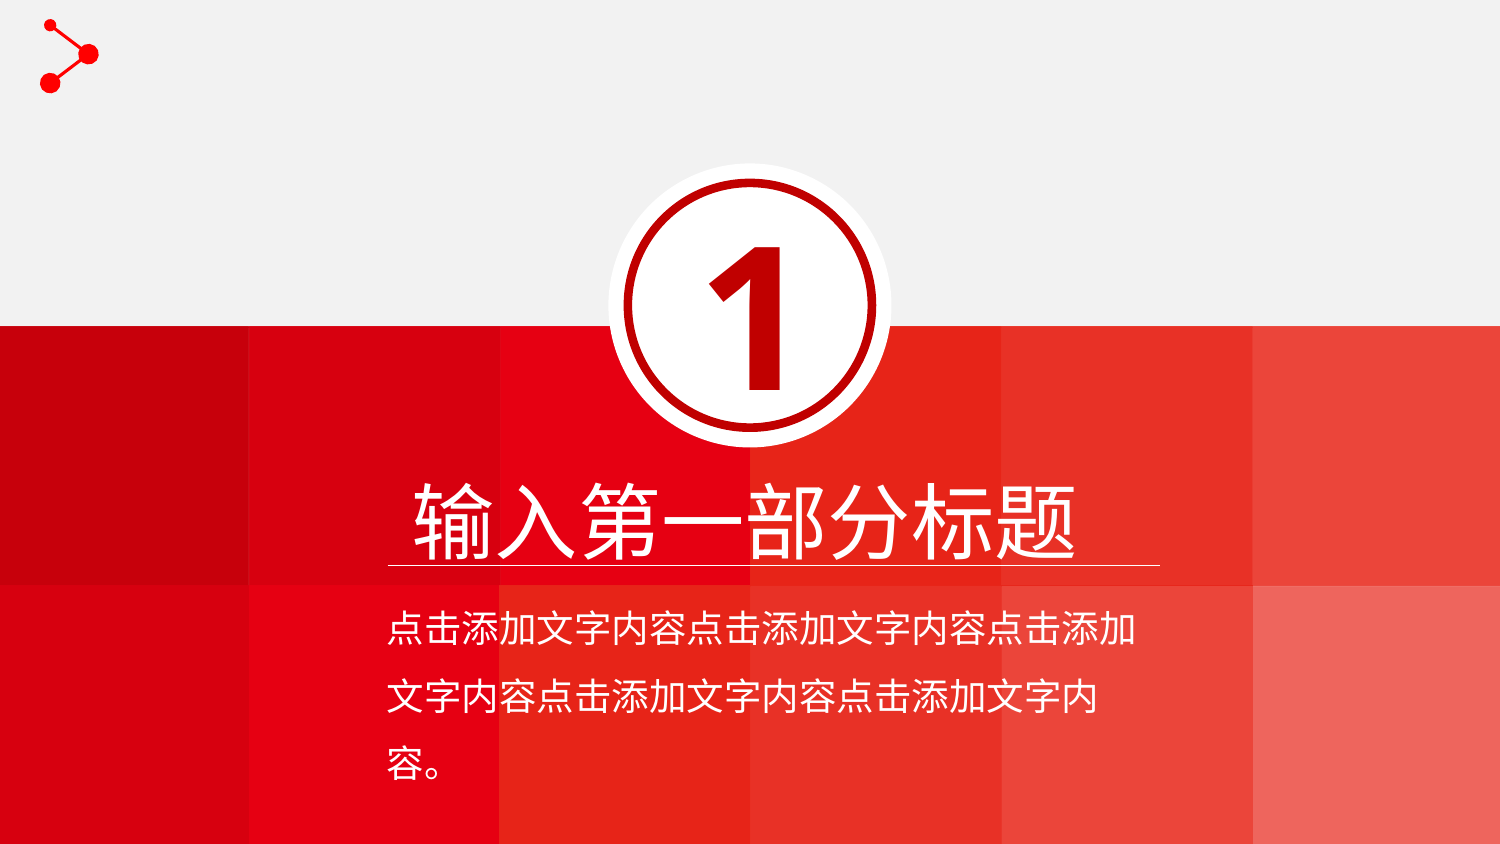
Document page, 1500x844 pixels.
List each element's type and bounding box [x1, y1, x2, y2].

picture [0, 325, 1500, 844]
text_box [608, 163, 892, 448]
